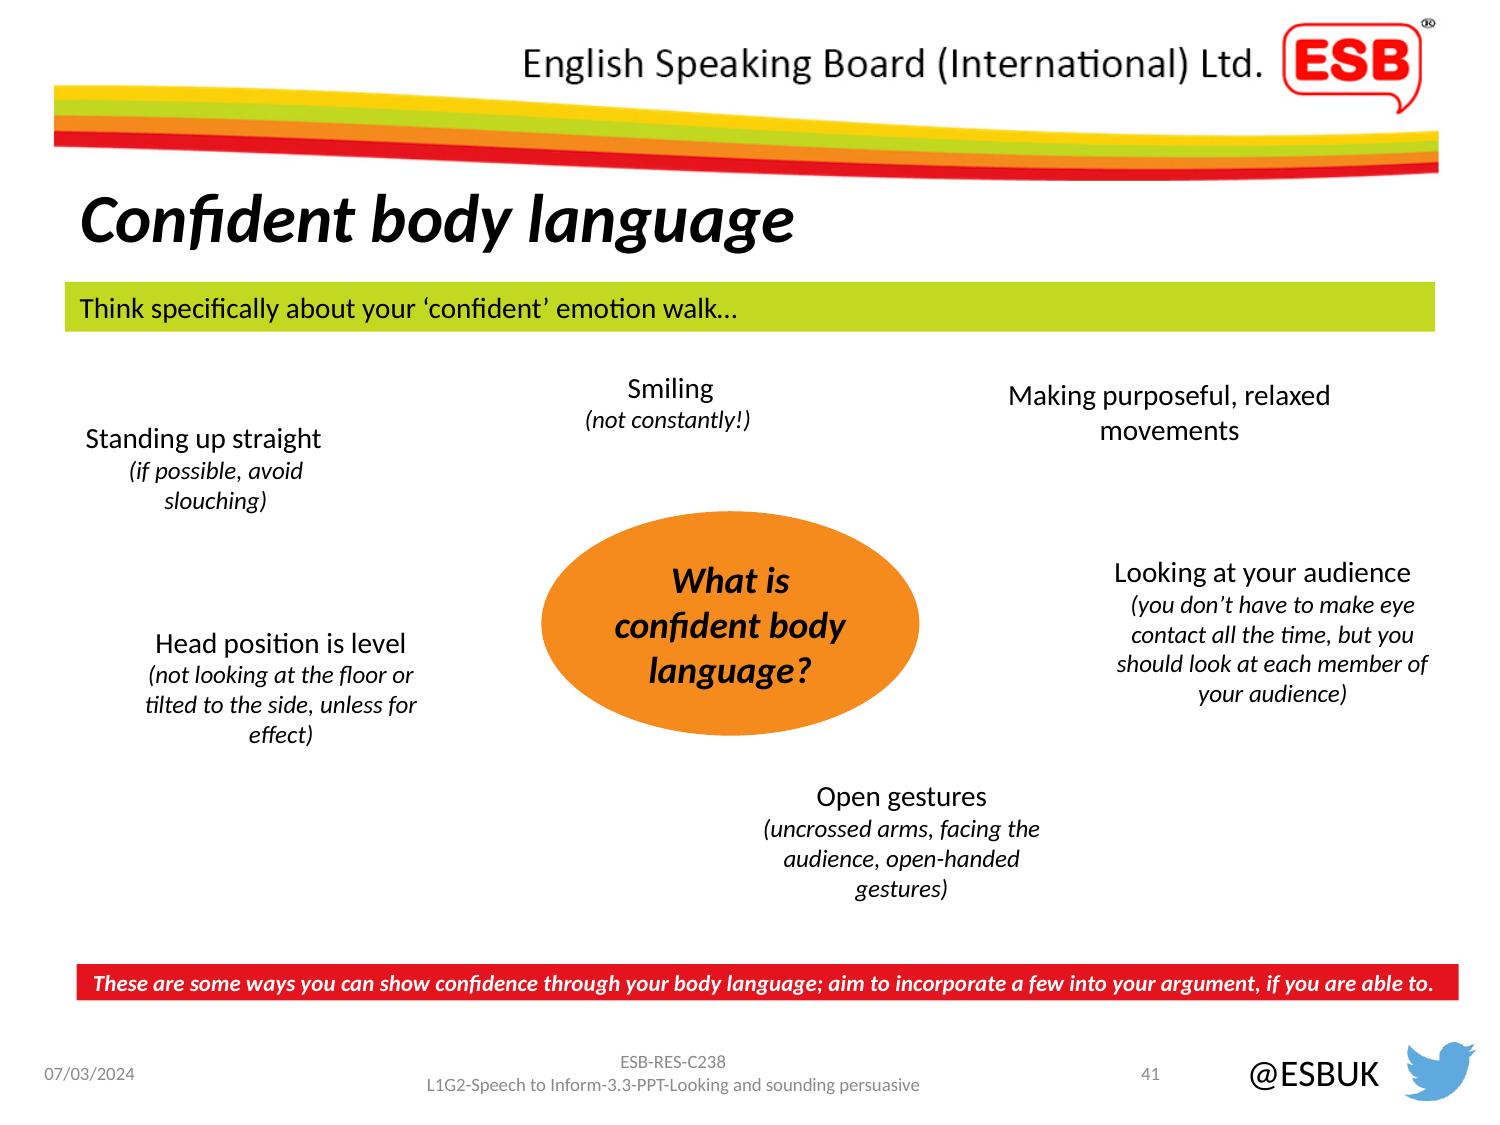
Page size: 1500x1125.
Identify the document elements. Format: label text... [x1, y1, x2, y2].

slide_number 41 [930, 1042, 1176, 1103]
text_box Making purposeful, relaxed movements [980, 369, 1359, 454]
text_box Smiling (not constantly!) [525, 361, 816, 442]
text_box Head position is level (not looking at the floor or tilted to the side, unless for effect) [107, 616, 455, 757]
text_box Think specifically about your ‘confident’ emotion walk… [64, 281, 1436, 332]
text_box These are some ways you can show confidence through your body language; aim to incorporate a few into your argument, if you are able to. [76, 963, 1460, 1001]
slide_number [29, 1042, 367, 1103]
picture [1404, 1042, 1476, 1101]
picture [0, 0, 1500, 189]
text_box Standing up straight (if possible, avoid slouching) [70, 412, 362, 522]
footer ESB-RES-C238 L1G2-Speech to Inform-3.3-PPT-Looking and sounding persuasive [395, 1042, 930, 1103]
title Confident body language [64, 172, 1359, 268]
text_box What is confident body language? [540, 510, 921, 737]
text_box Looking at your audience (you don’t have to make eye contact all the time, but you should look at each member of your audience) [1099, 545, 1447, 716]
text_box Open gestures (uncrossed arms, facing the audience, open-handed gestures) [728, 770, 1076, 910]
